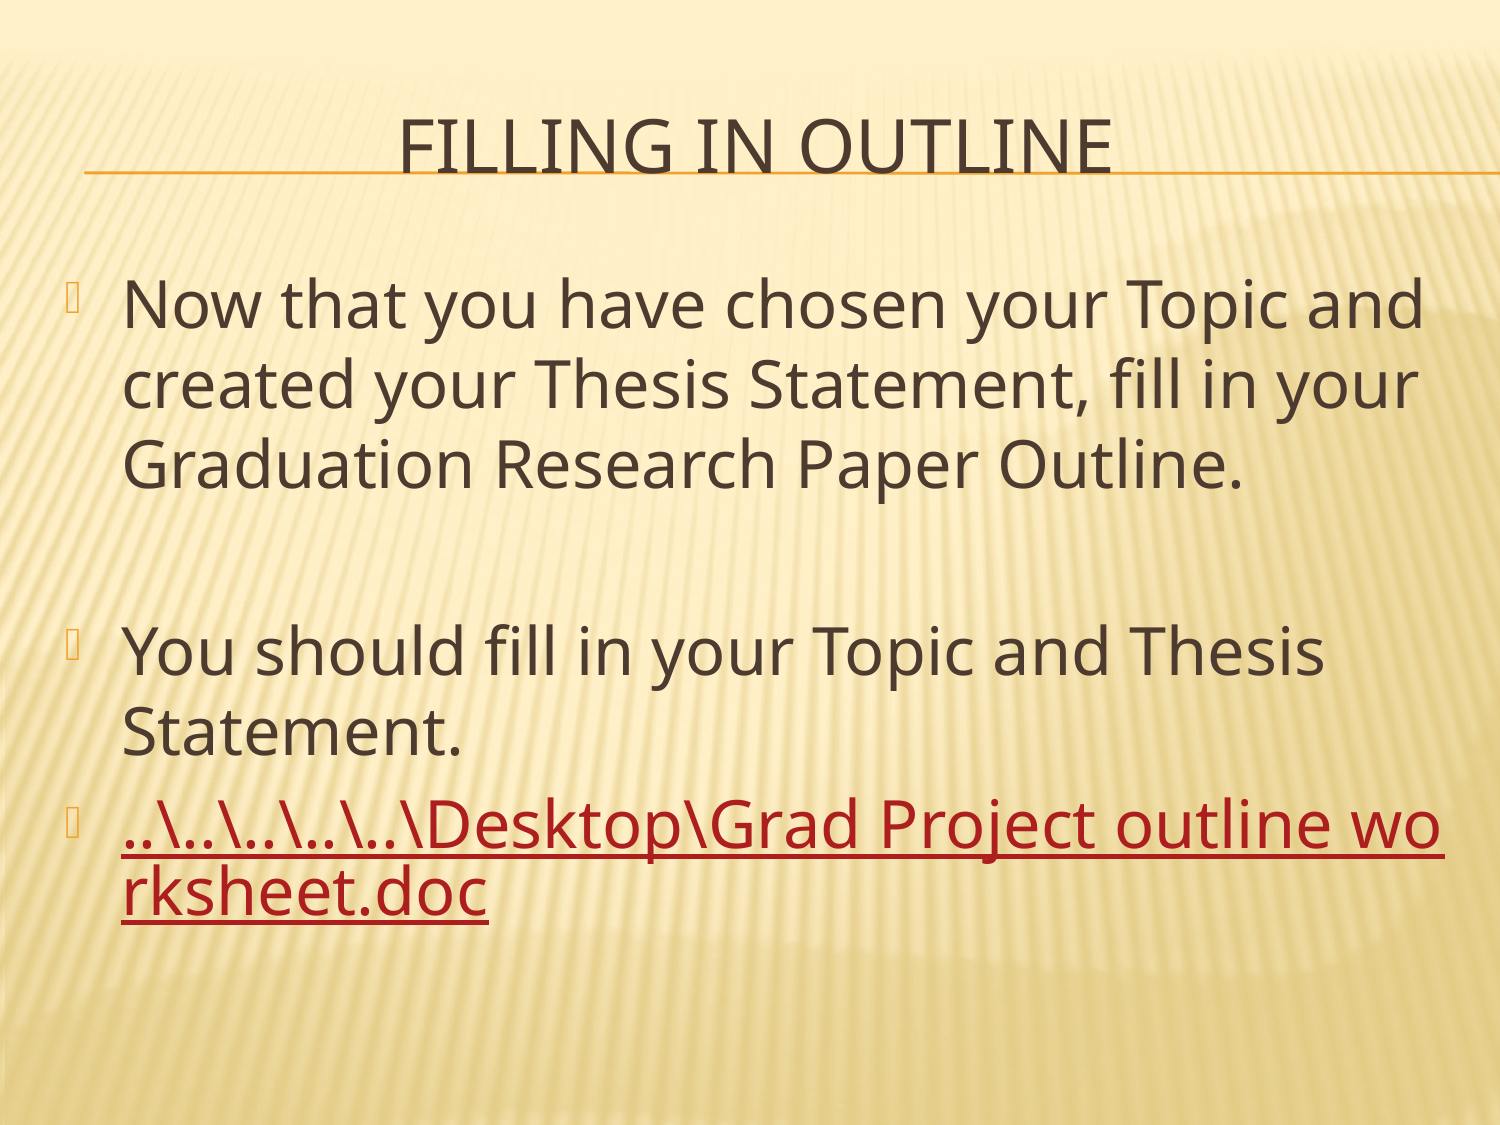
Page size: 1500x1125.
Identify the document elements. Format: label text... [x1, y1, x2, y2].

title Filling in outline [50, 75, 1475, 213]
list Now that you have chosen your Topic and created your Thesis Statement, fill in your Graduation Research Paper Outline. You should fill in your Topic and Thesis Statement. ..\..\..\..\..\Desktop\Grad Project outline worksheet.doc [50, 254, 1475, 998]
